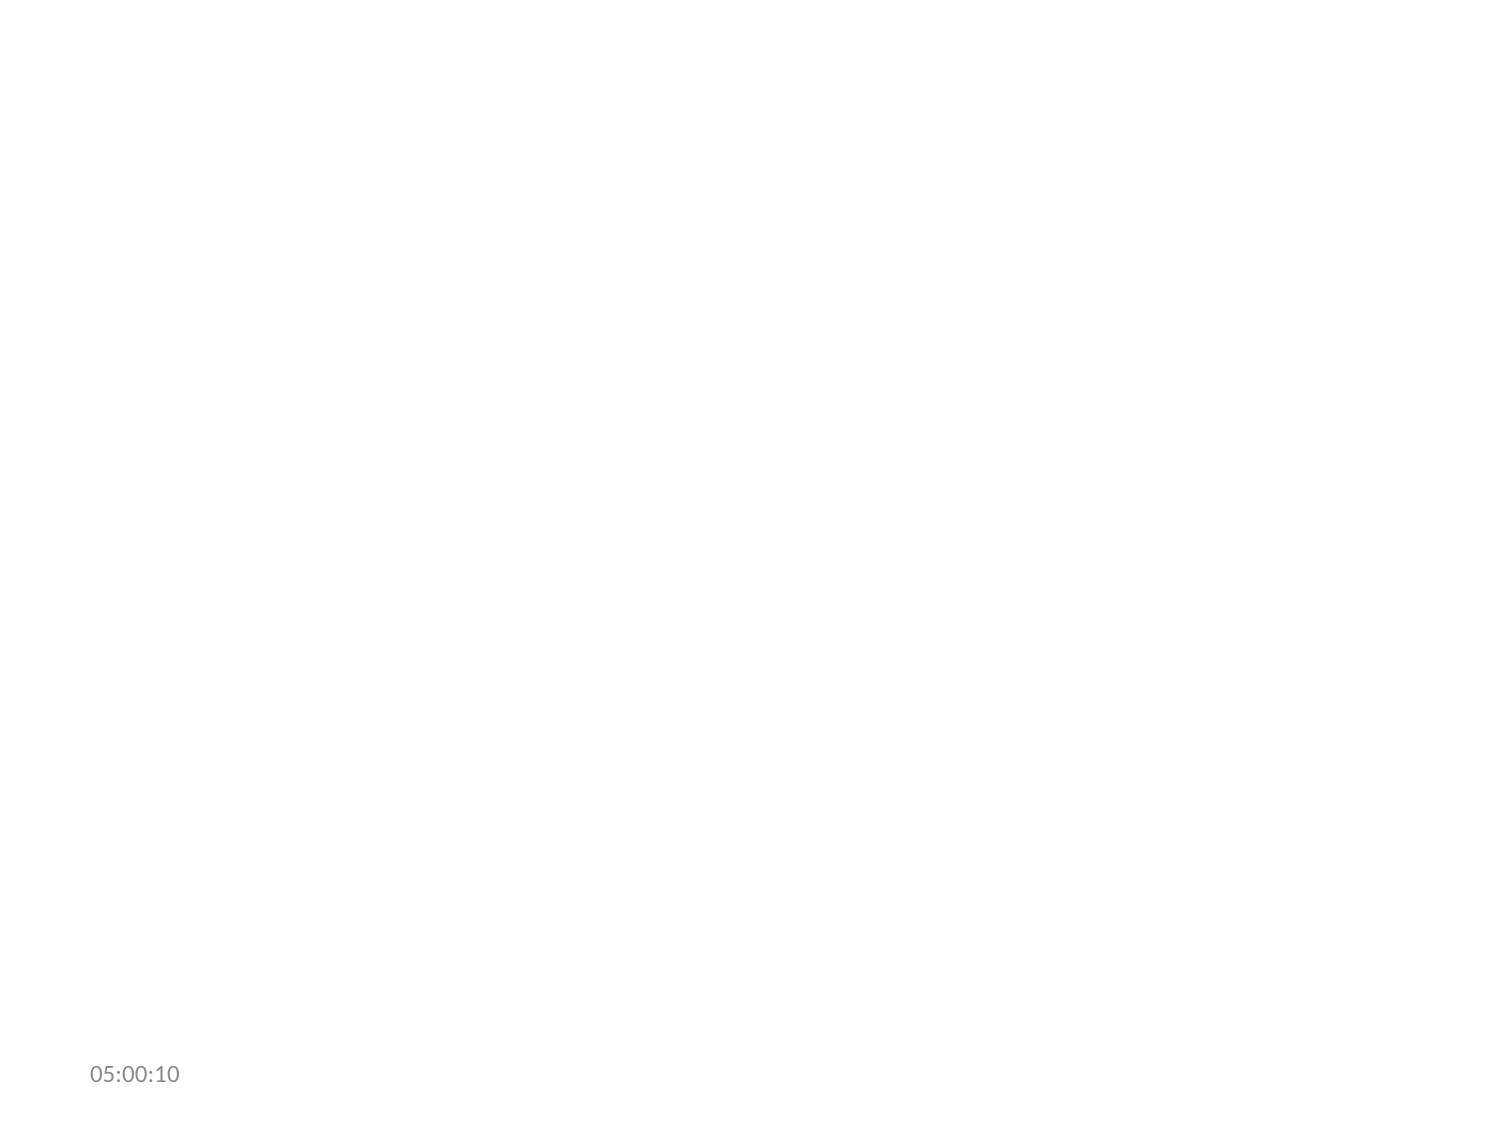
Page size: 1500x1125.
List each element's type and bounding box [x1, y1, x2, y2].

slide_number [75, 1042, 425, 1103]
